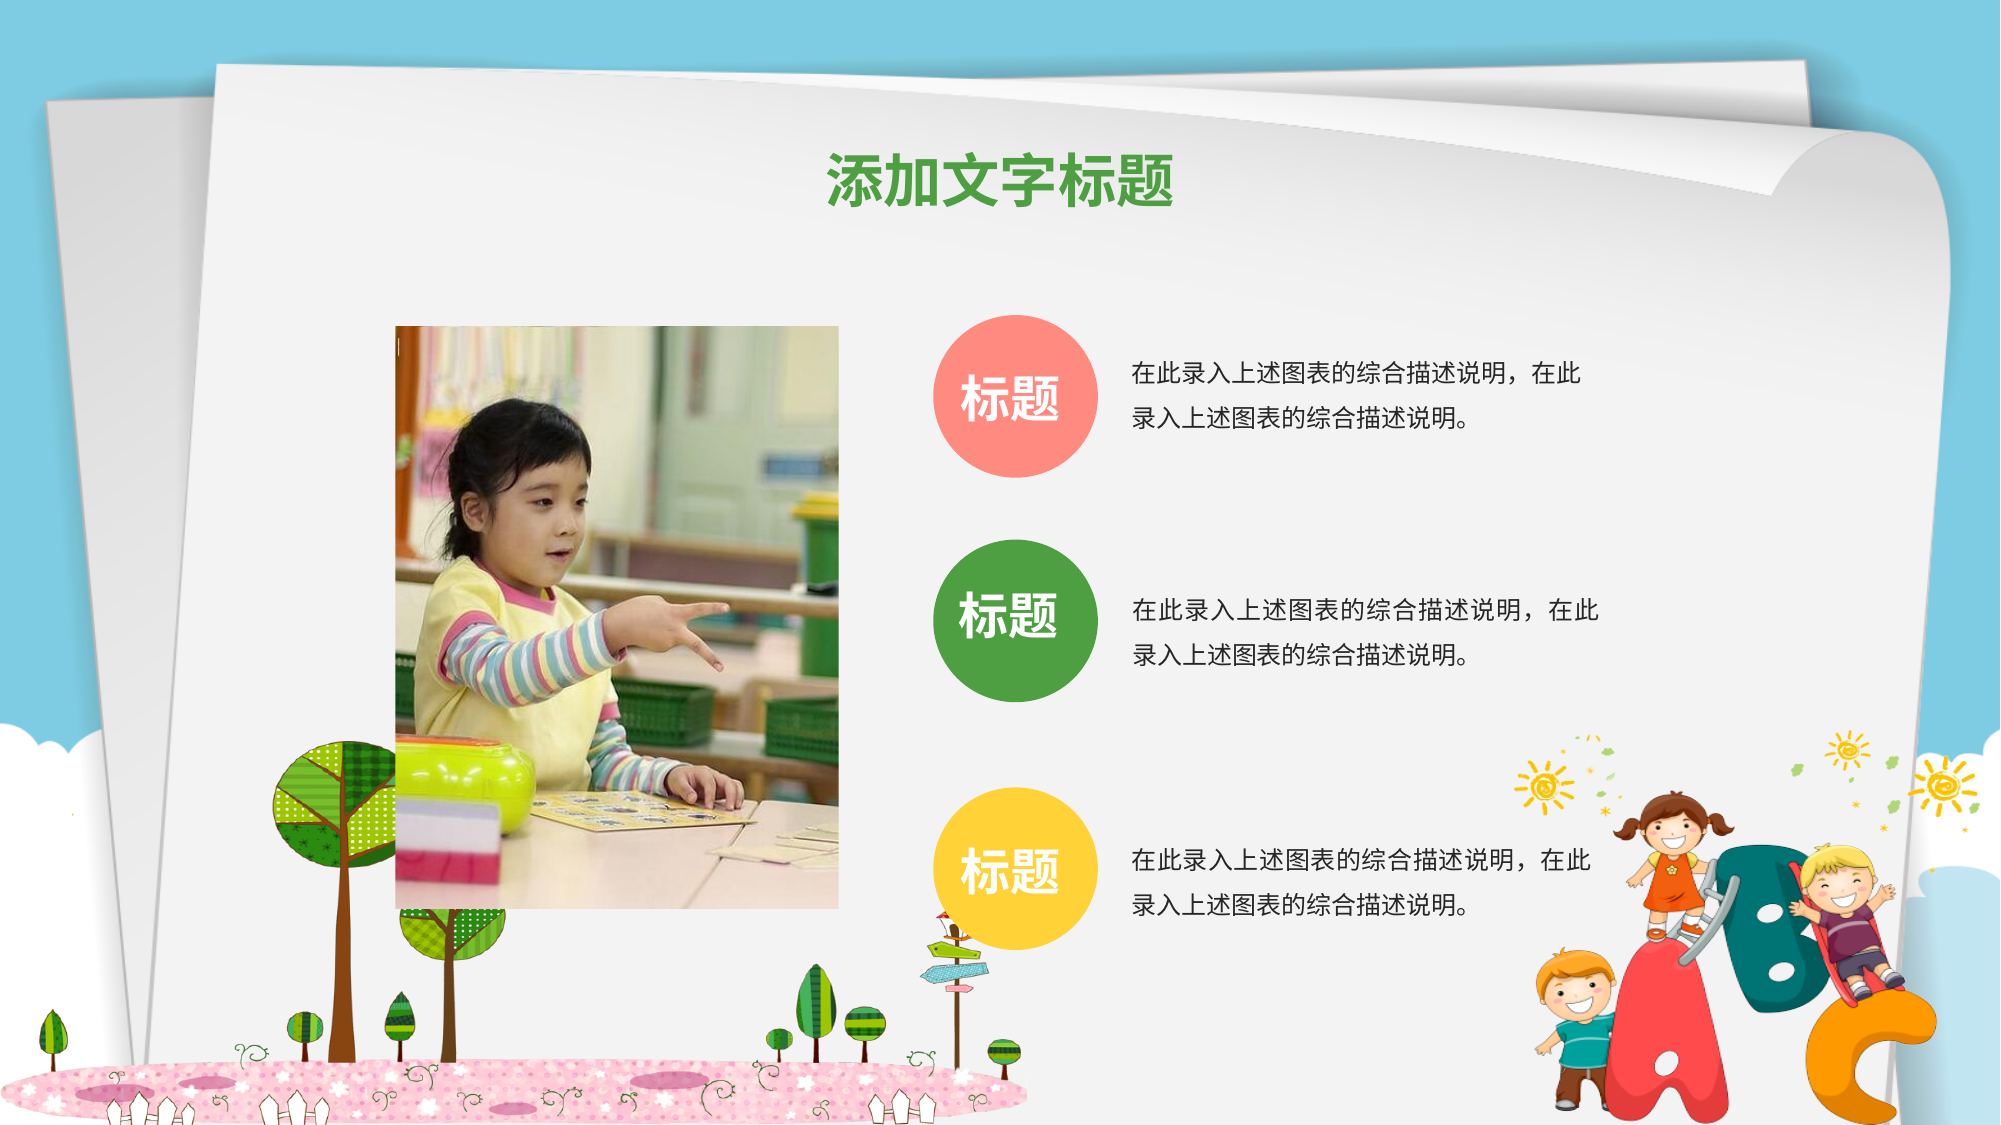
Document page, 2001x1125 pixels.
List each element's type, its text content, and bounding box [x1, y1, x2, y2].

text_box [933, 593, 938, 649]
text_box 在此录入上述图表的综合描述说明，在此录入上述图表的综合描述说明。 [1116, 335, 1618, 441]
text_box [933, 362, 941, 431]
text_box 添加文字标题 [249, 132, 1750, 236]
text_box [941, 315, 1098, 478]
text_box [939, 539, 1098, 703]
text_box 标题 [941, 832, 1079, 908]
text_box [942, 787, 1098, 951]
text_box 标题 [941, 360, 1079, 436]
picture [0, 0, 2000, 1125]
text_box 标题 [938, 577, 1080, 653]
text_box [933, 834, 941, 904]
text_box 在此录入上述图表的综合描述说明，在此录入上述图表的综合描述说明。 [1117, 572, 1616, 677]
text_box 在此录入上述图表的综合描述说明，在此录入上述图表的综合描述说明。 [1116, 822, 1608, 928]
